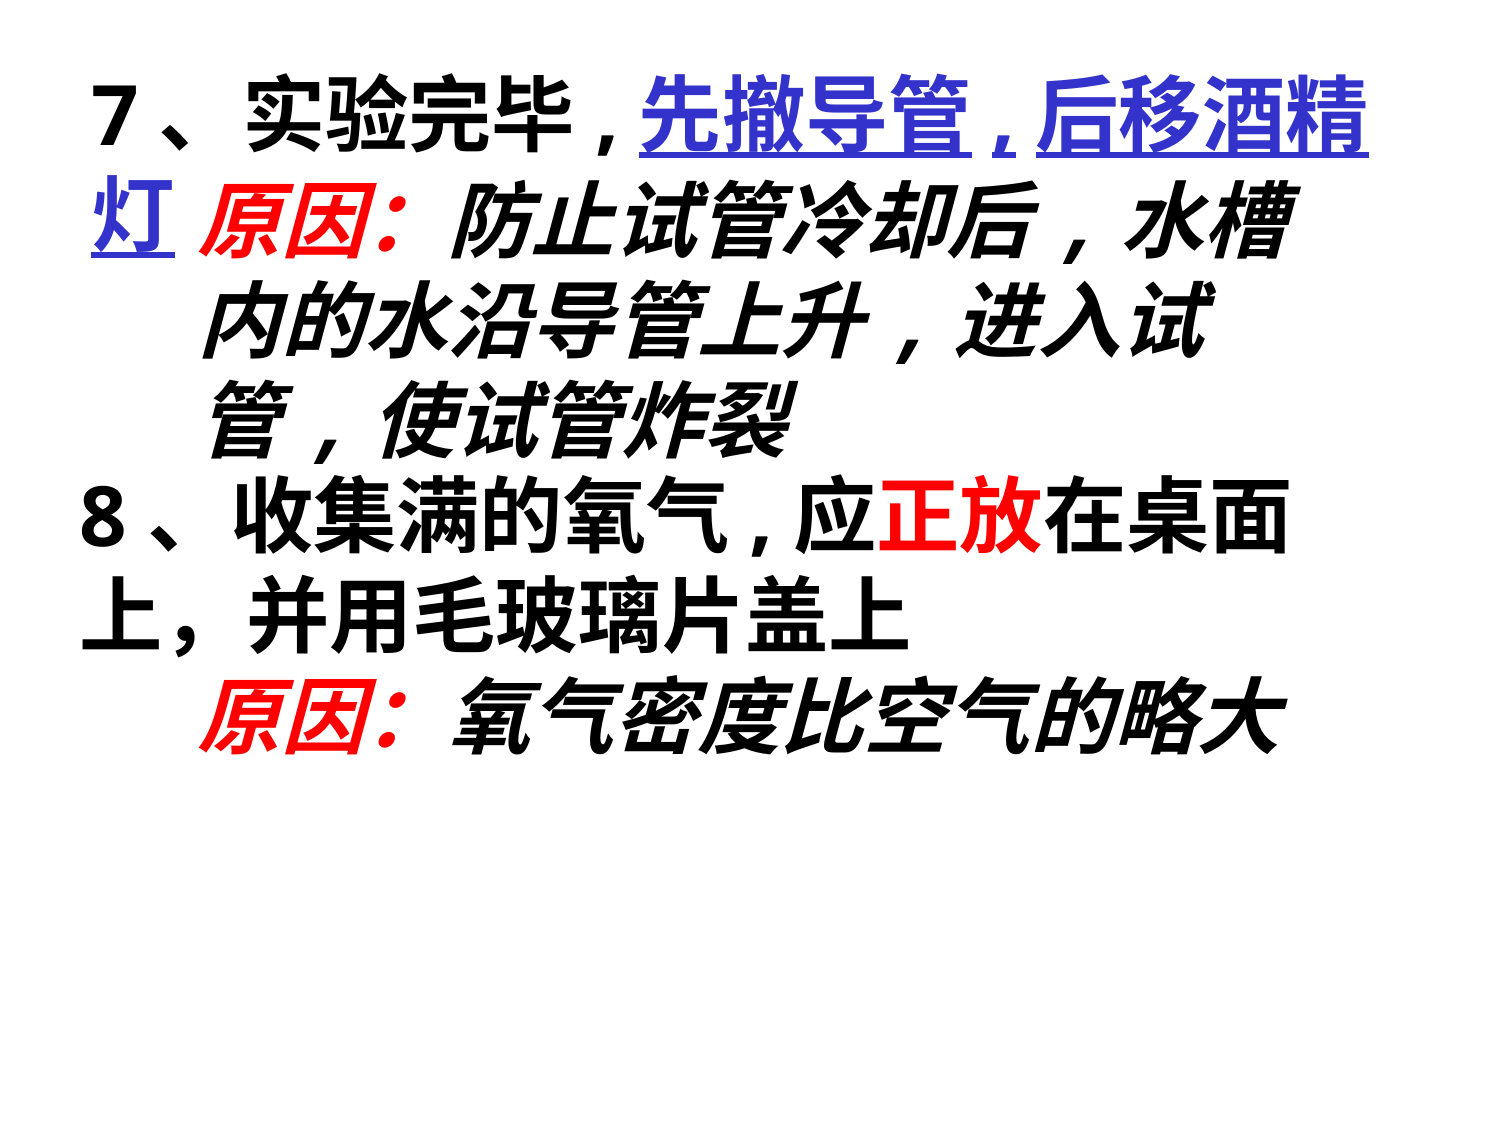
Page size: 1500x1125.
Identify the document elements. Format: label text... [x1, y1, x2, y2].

text_box 8、收集满的氧气,应正放在桌面上，并用毛玻璃片盖上 [64, 456, 1353, 671]
text_box 原因：防止试管冷却后,水槽内的水沿导管上升,进入试管,使试管炸裂 [183, 160, 1346, 476]
text_box 7、实验完毕,先撤导管,后移酒精灯 [76, 54, 1440, 270]
text_box 原因：氧气密度比空气的略大 [183, 657, 1412, 772]
